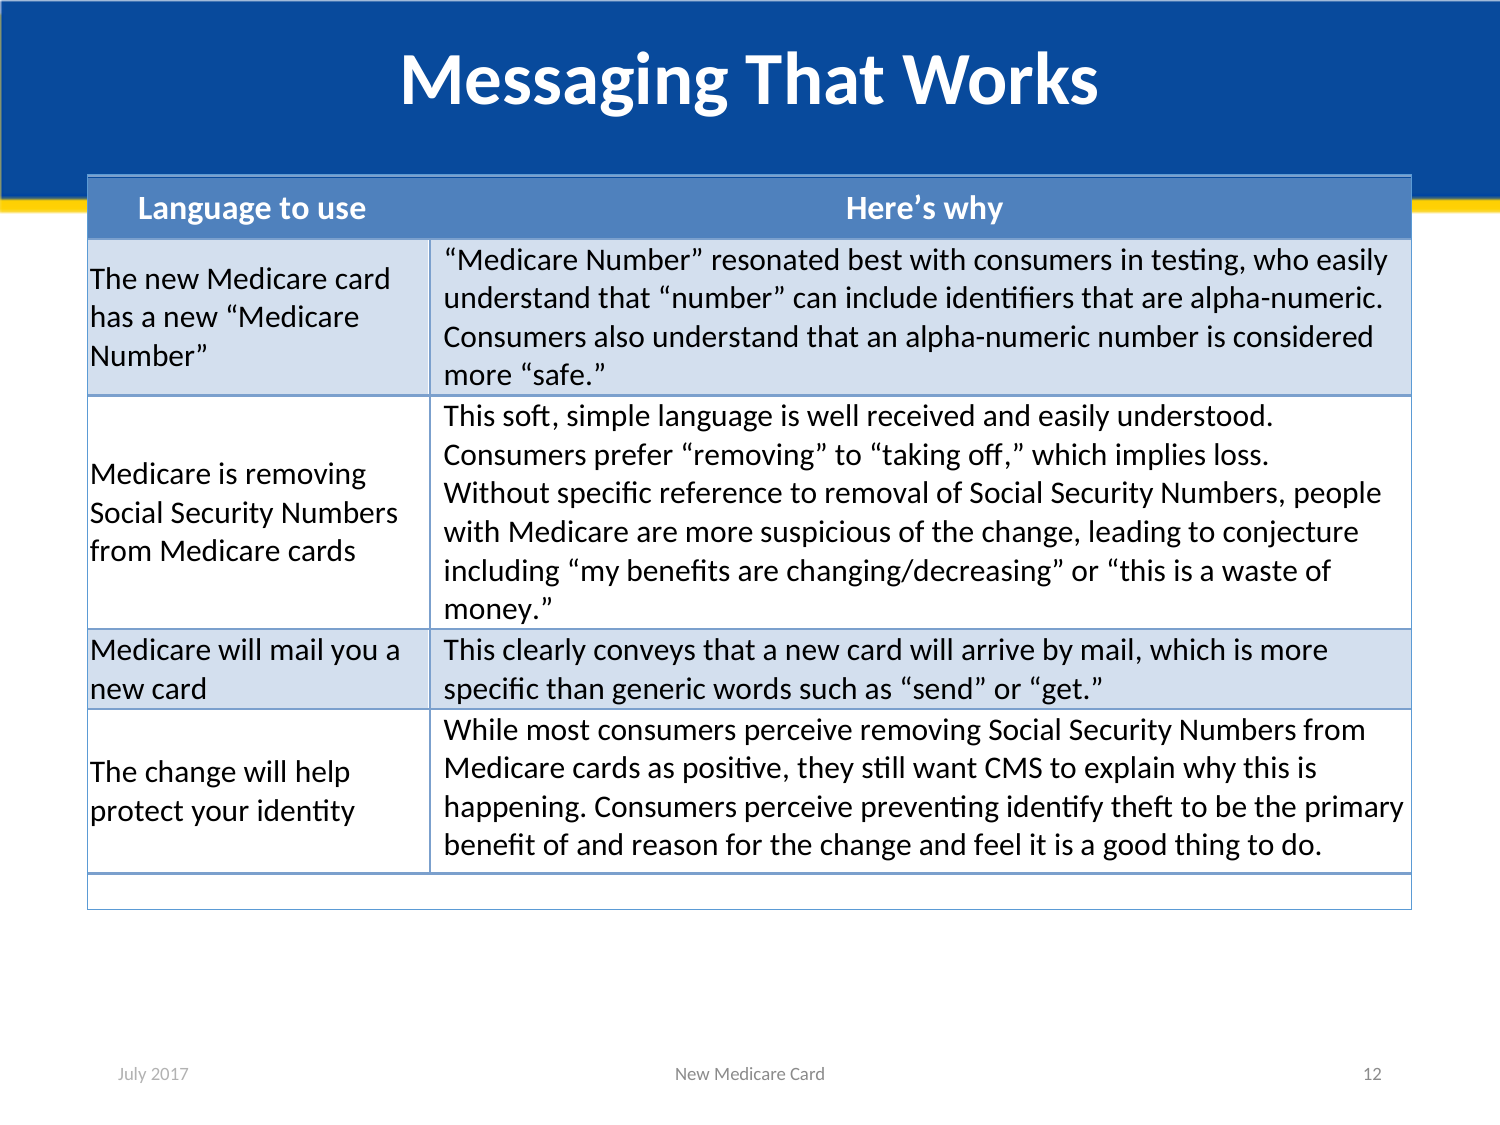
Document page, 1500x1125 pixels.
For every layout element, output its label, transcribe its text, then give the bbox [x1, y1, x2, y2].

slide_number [103, 1042, 441, 1103]
slide_number 12 [1059, 1042, 1397, 1103]
picture [0, 160, 1500, 1125]
footer New Medicare Card [496, 1042, 1004, 1103]
title Messaging That Works [0, 1, 1500, 160]
